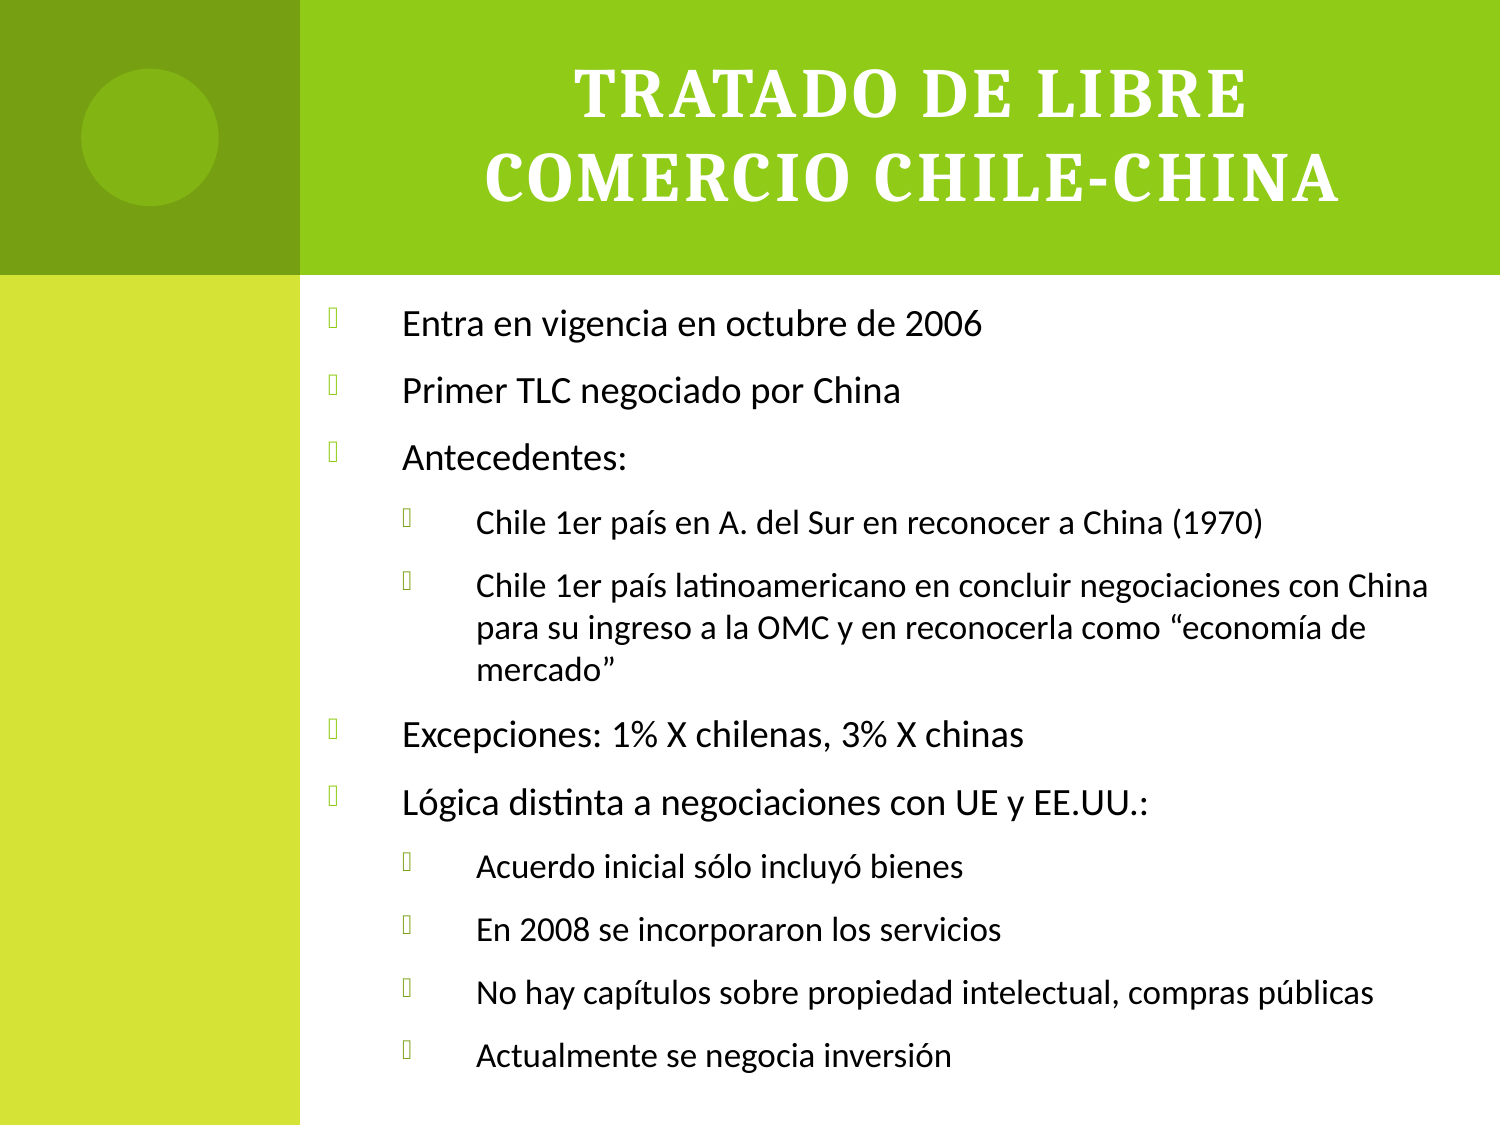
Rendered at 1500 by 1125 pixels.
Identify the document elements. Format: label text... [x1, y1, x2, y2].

title Tratado de Libre Comercio Chile-China [399, 37, 1425, 225]
list Entra en vigencia en octubre de 2006 Primer TLC negociado por China Antecedentes: Chile 1er país en A. del Sur en reconocer a China (1970) Chile 1er país latinoamericano en concluir negociaciones con China para su ingreso a la OMC y en reconocerla como “economía de mercado” Excepciones: 1% X chilenas, 3% X chinas Lógica distinta a negociaciones con UE y EE.UU.: Acuerdo inicial sólo incluyó bienes En 2008 se incorporaron los servicios No hay capítulos sobre propiedad intelectual, compras públicas Actualmente se negocia inversión [312, 290, 1471, 1083]
